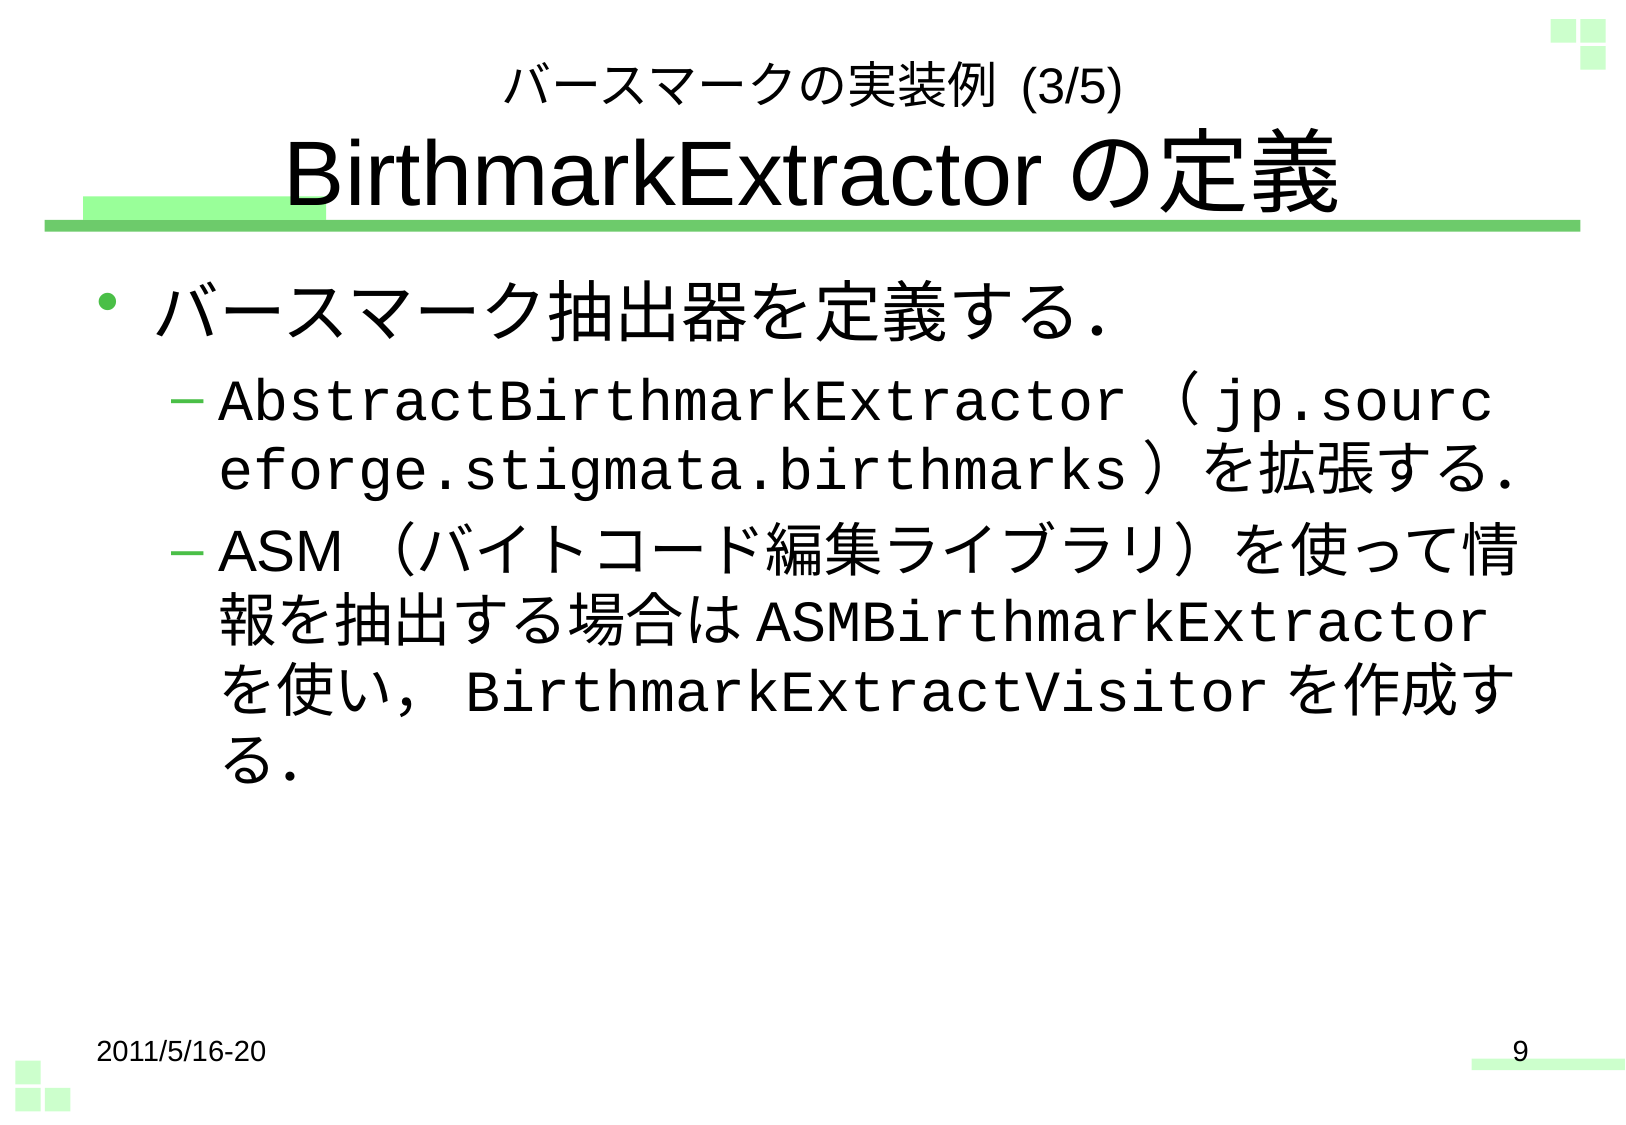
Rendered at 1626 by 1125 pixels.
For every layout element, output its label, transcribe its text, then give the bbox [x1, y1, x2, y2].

title バースマークの実装例 (3/5) BirthmarkExtractorの定義 [81, 45, 1544, 233]
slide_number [81, 1024, 461, 1103]
list バースマーク抽出器を定義する． AbstractBirthmarkExtractor（jp.sourceforge.stigmata.birthmarks）を拡張する． ASM（バイトコード編集ライブラリ）を使って情報を抽出する場合はASMBirthmarkExtractorを使い，BirthmarkExtractVisitorを作成する． [81, 262, 1544, 1005]
slide_number 9 [1164, 1024, 1544, 1103]
